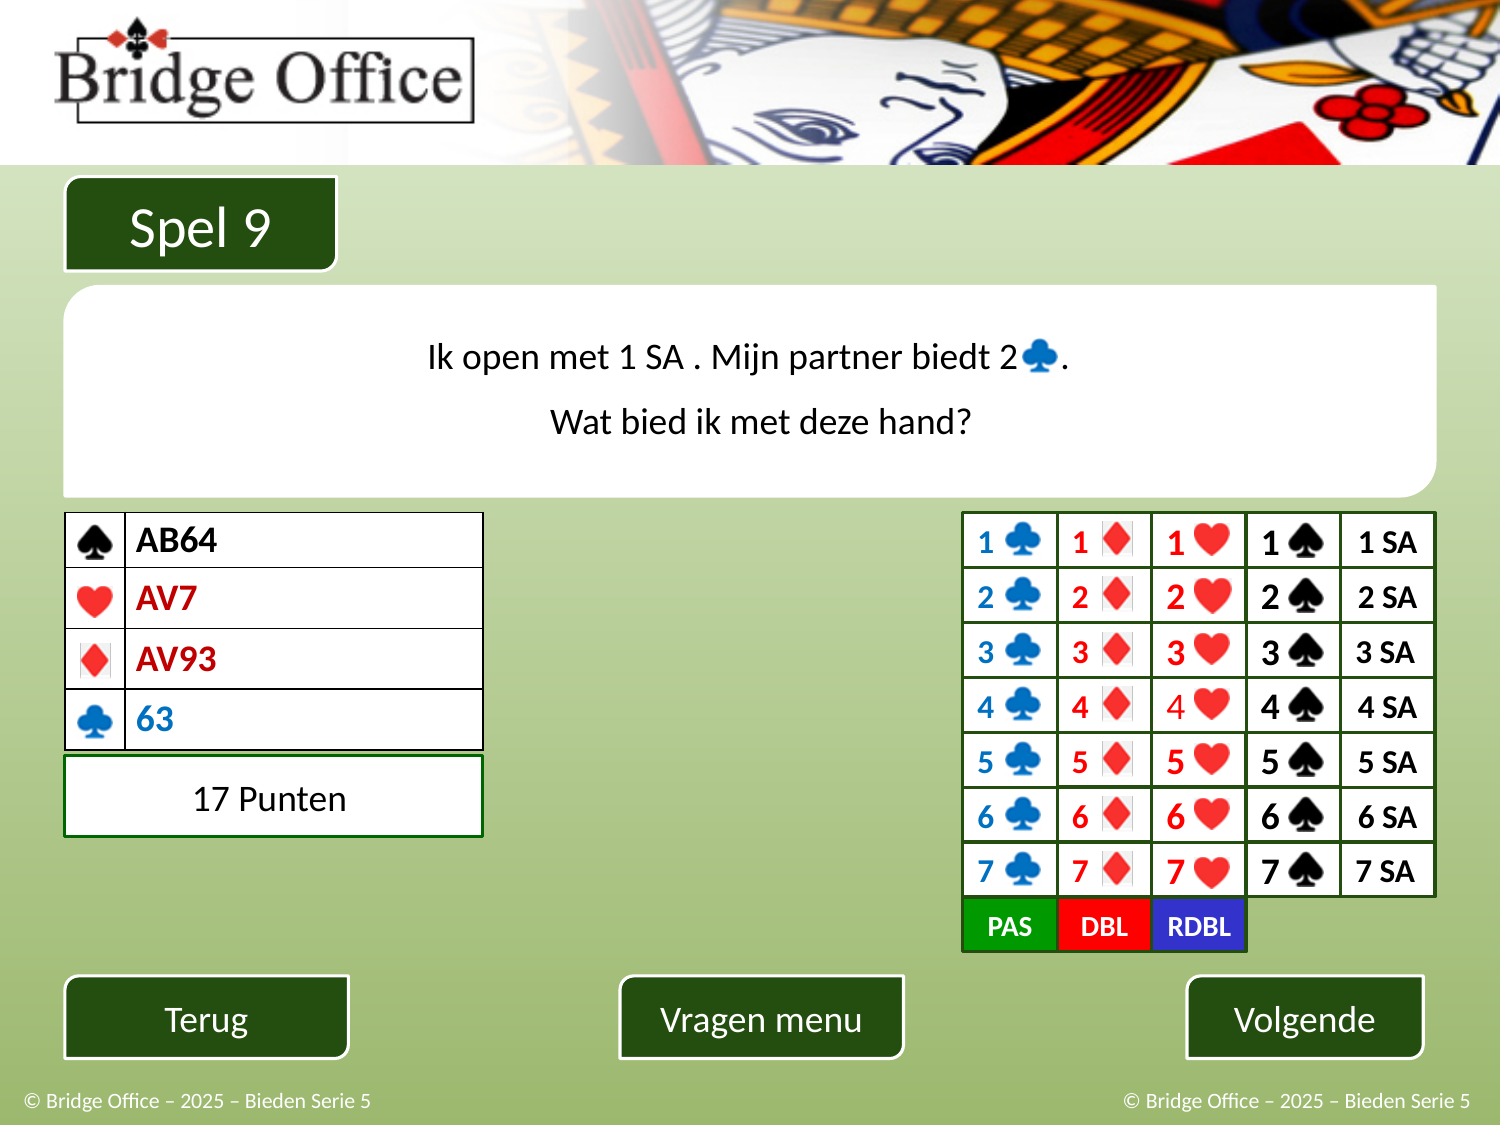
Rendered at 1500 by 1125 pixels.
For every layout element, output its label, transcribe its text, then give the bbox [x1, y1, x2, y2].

text_box Volgende [1185, 974, 1425, 1061]
text_box 2 [1056, 569, 1153, 621]
table_cell AV7 [126, 568, 482, 628]
text_box RDBL [1153, 898, 1248, 953]
text_box 7 [1245, 841, 1339, 898]
text_box 6 [1150, 786, 1245, 841]
picture [1004, 686, 1041, 723]
picture [1288, 741, 1324, 778]
text_box 6 [1245, 786, 1339, 841]
text_box 3 SA [1339, 621, 1437, 676]
picture [1193, 523, 1230, 556]
text_box Vragen menu [618, 974, 906, 1061]
text_box 3 [1150, 621, 1245, 676]
table_header [66, 513, 124, 567]
picture [77, 524, 114, 561]
picture [1022, 338, 1059, 374]
table_cell [66, 568, 124, 628]
text_box 3 [961, 621, 1056, 676]
table_header AB64 [126, 513, 482, 567]
picture [1193, 743, 1230, 776]
picture [1193, 857, 1230, 890]
text_box PAS [961, 896, 1059, 953]
picture [1288, 851, 1324, 887]
text_box 6 SA [1339, 786, 1437, 844]
text_box 5 [1248, 734, 1339, 786]
text_box 2 [1245, 569, 1339, 621]
picture [77, 585, 114, 618]
picture [1004, 576, 1041, 613]
picture [1193, 798, 1230, 830]
picture [1099, 851, 1135, 887]
text_box 4 [1245, 676, 1339, 734]
picture [1193, 578, 1232, 614]
picture [1099, 576, 1135, 613]
text_box 2 [1153, 569, 1245, 621]
text_box 17 Punten [63, 754, 484, 838]
text_box 4 SA [1339, 676, 1437, 734]
text_box 1 SA [1342, 511, 1437, 569]
picture [1004, 741, 1041, 778]
text_box 5 SA [1339, 734, 1437, 786]
text_box 1 [1153, 511, 1245, 569]
text_box 1 [1059, 511, 1153, 569]
text_box Terug [63, 974, 350, 1061]
picture [1004, 631, 1041, 668]
table_cell [66, 690, 124, 749]
picture [1004, 796, 1041, 833]
table_cell AV93 [126, 629, 482, 688]
text_box 7 [1056, 841, 1150, 898]
text_box 7 [1150, 841, 1245, 898]
table_cell 63 [126, 690, 482, 749]
picture [1004, 521, 1041, 558]
text_box 3 [1056, 621, 1150, 676]
text_box [63, 284, 1437, 498]
text_box Spel 9 [63, 179, 339, 273]
text_box 6 [1056, 786, 1150, 841]
text_box 5 [1153, 734, 1248, 786]
picture [1288, 631, 1324, 668]
text_box © Bridge Office – 2025 – Bieden Serie 5 [1107, 1079, 1500, 1121]
picture [1193, 688, 1230, 721]
text_box 1 [961, 511, 1059, 569]
text_box 4 [961, 676, 1059, 734]
text_box 5 [961, 734, 1059, 786]
text_box 1 [1245, 511, 1342, 569]
picture [77, 703, 114, 740]
text_box © Bridge Office – 2025 – Bieden Serie 5 [8, 1079, 393, 1121]
text_box 2 [961, 569, 1056, 621]
picture [1288, 686, 1324, 723]
picture [1288, 796, 1324, 832]
text_box 7 SA [1339, 844, 1437, 898]
text_box Ik open met 1 SA . Mijn partner biedt 2 . [394, 324, 1104, 385]
text_box 7 [961, 841, 1056, 896]
text_box 6 [961, 786, 1056, 841]
text_box 2 SA [1339, 569, 1437, 621]
text_box 4 [1150, 676, 1245, 734]
text_box Wat bied ik met deze hand? [528, 389, 995, 450]
picture [1099, 686, 1135, 723]
text_box DBL [1059, 898, 1153, 953]
picture [1099, 741, 1135, 778]
text_box 4 [1059, 676, 1150, 734]
picture [1099, 521, 1135, 558]
picture [1194, 633, 1230, 666]
table_cell [66, 629, 124, 688]
picture [0, 0, 1500, 166]
text_box 5 [1059, 734, 1153, 786]
picture [1099, 631, 1135, 668]
picture [77, 643, 114, 679]
picture [1004, 851, 1041, 887]
text_box 3 [1245, 621, 1339, 676]
picture [1099, 796, 1135, 833]
picture [1288, 521, 1325, 558]
picture [1288, 576, 1324, 613]
